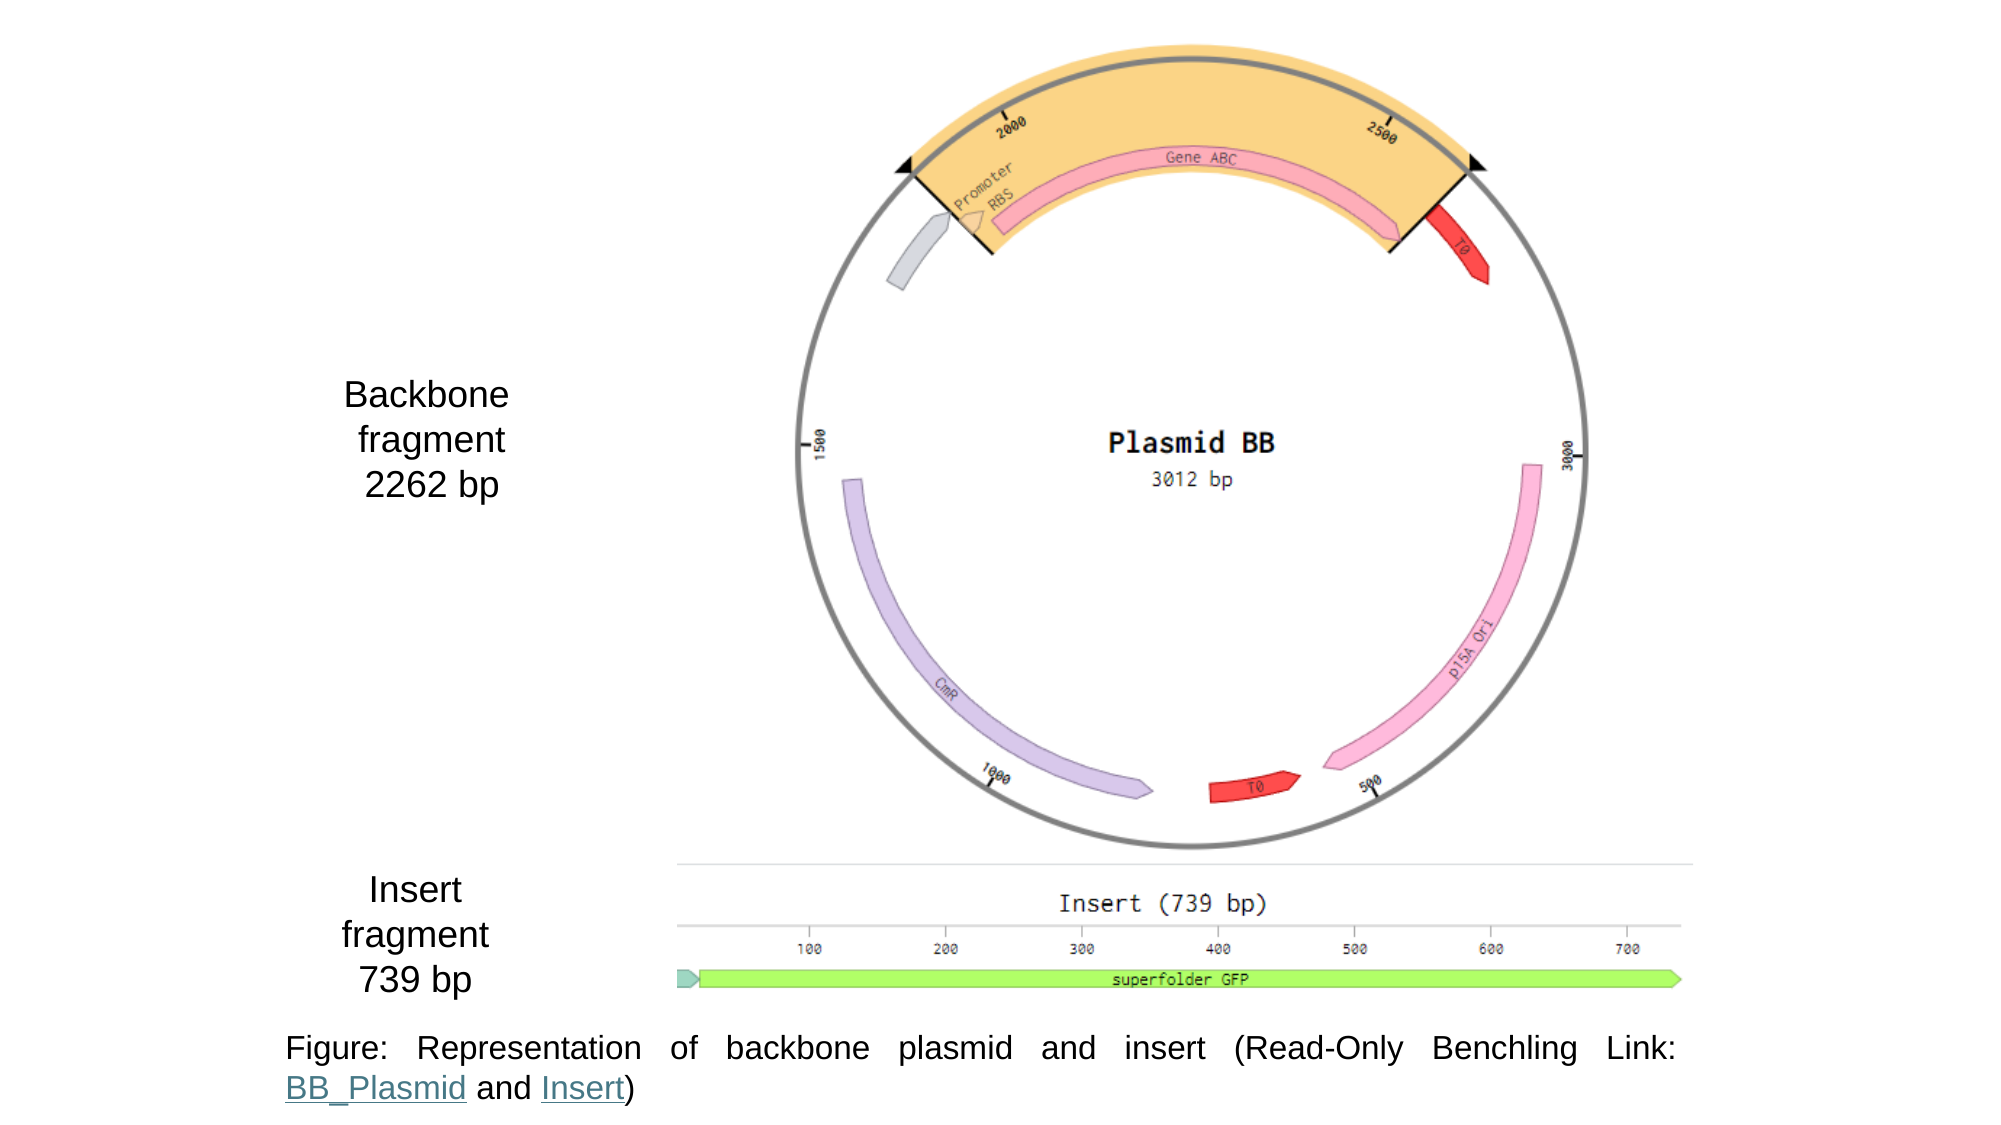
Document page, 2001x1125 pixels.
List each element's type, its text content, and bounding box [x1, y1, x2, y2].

text_box Figure: Representation of backbone plasmid and insert (Read-Only Benchling Link: BB_Plasmid and Insert) [270, 1018, 1694, 1114]
text_box Insert fragment 739 bp [306, 857, 525, 1008]
picture [676, 15, 1694, 1006]
text_box Backbone fragment 2262 bp [323, 363, 541, 513]
